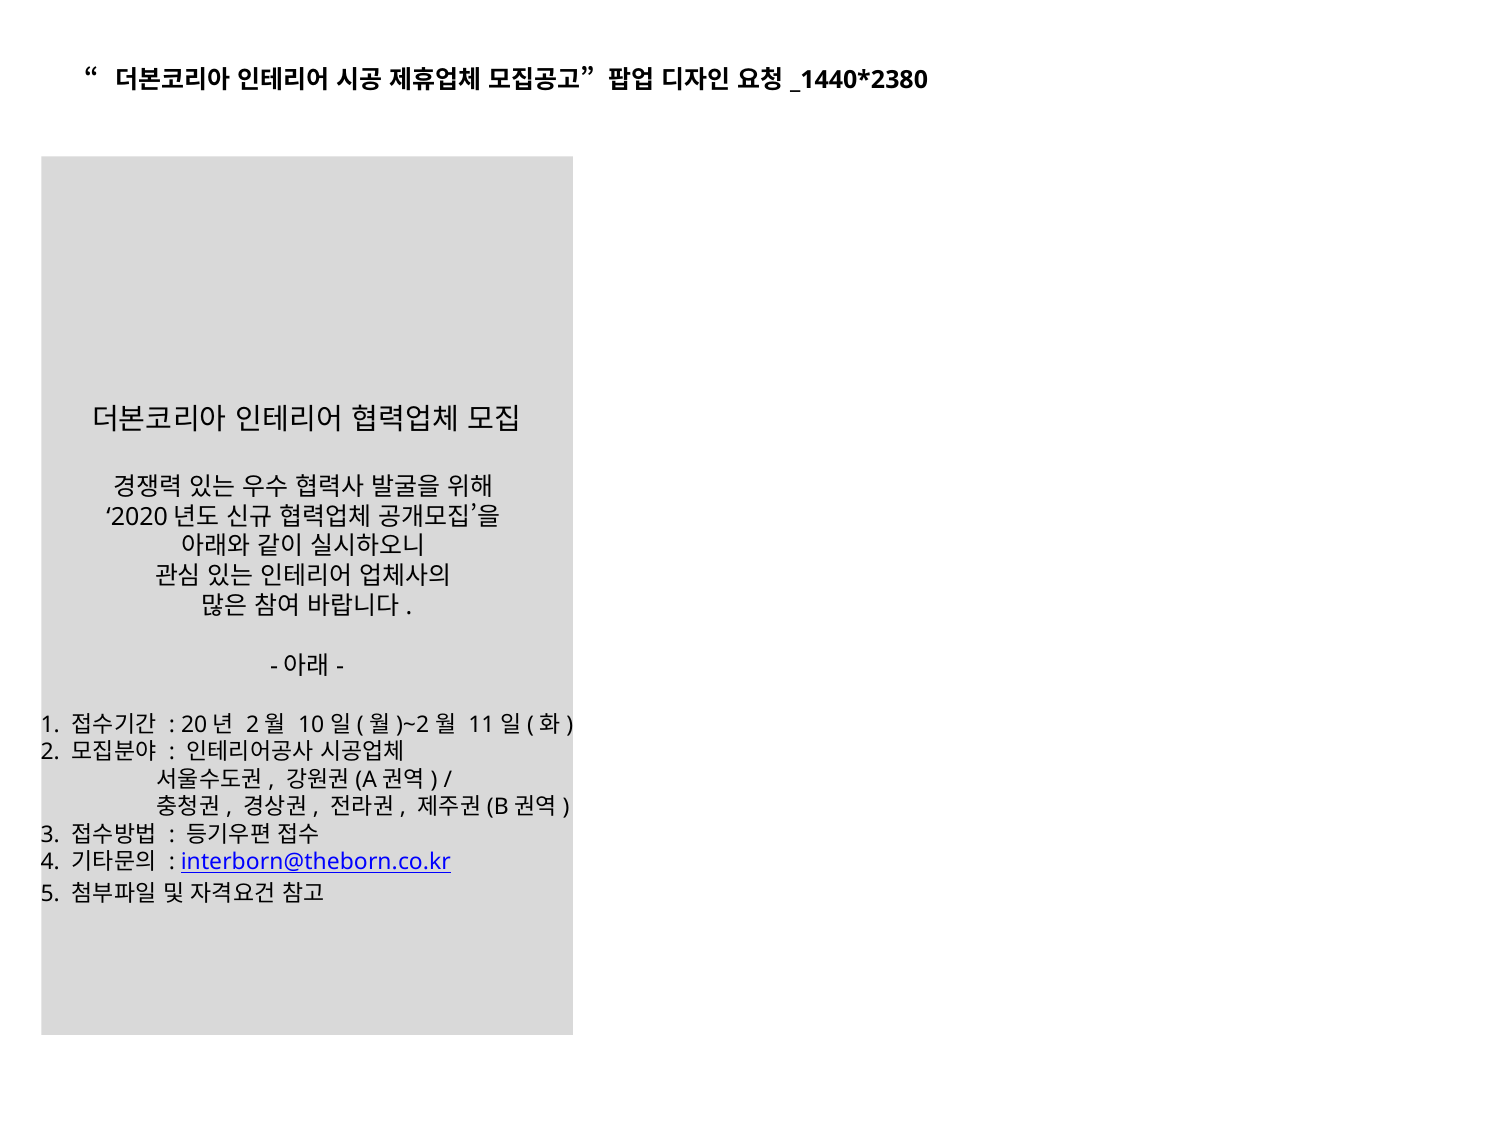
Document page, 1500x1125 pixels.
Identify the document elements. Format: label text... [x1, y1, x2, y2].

text_box [39, 154, 575, 392]
text_box “더본코리아 인테리어 시공 제휴업체 모집공고” 팝업 디자인 요청_1440*2380 [70, 56, 944, 102]
text_box 더본코리아 인테리어 협력업체 모집 경쟁력 있는 우수 협력사 발굴을 위해 ‘2020년도 신규 협력업체 공개모집’을 아래와 같이 실시하오니 관심 있는 인테리어 업체사의 많은 참여 바랍니다. -아래- 1. 접수기간 : 20년 2월 10일(월)~2월 11일(화) 2. 모집분야 : 인테리어공사 시공업체 서울수도권, 강원권(A권역) / 충청권, 경상권, 전라권, 제주권(B권역) 3. 접수방법 : 등기우편 접수 4. 기타문의 : interborn@theborn.co.kr 5. 첨부파일 및 자격요건 참고 [25, 392, 589, 913]
text_box [39, 913, 575, 1037]
